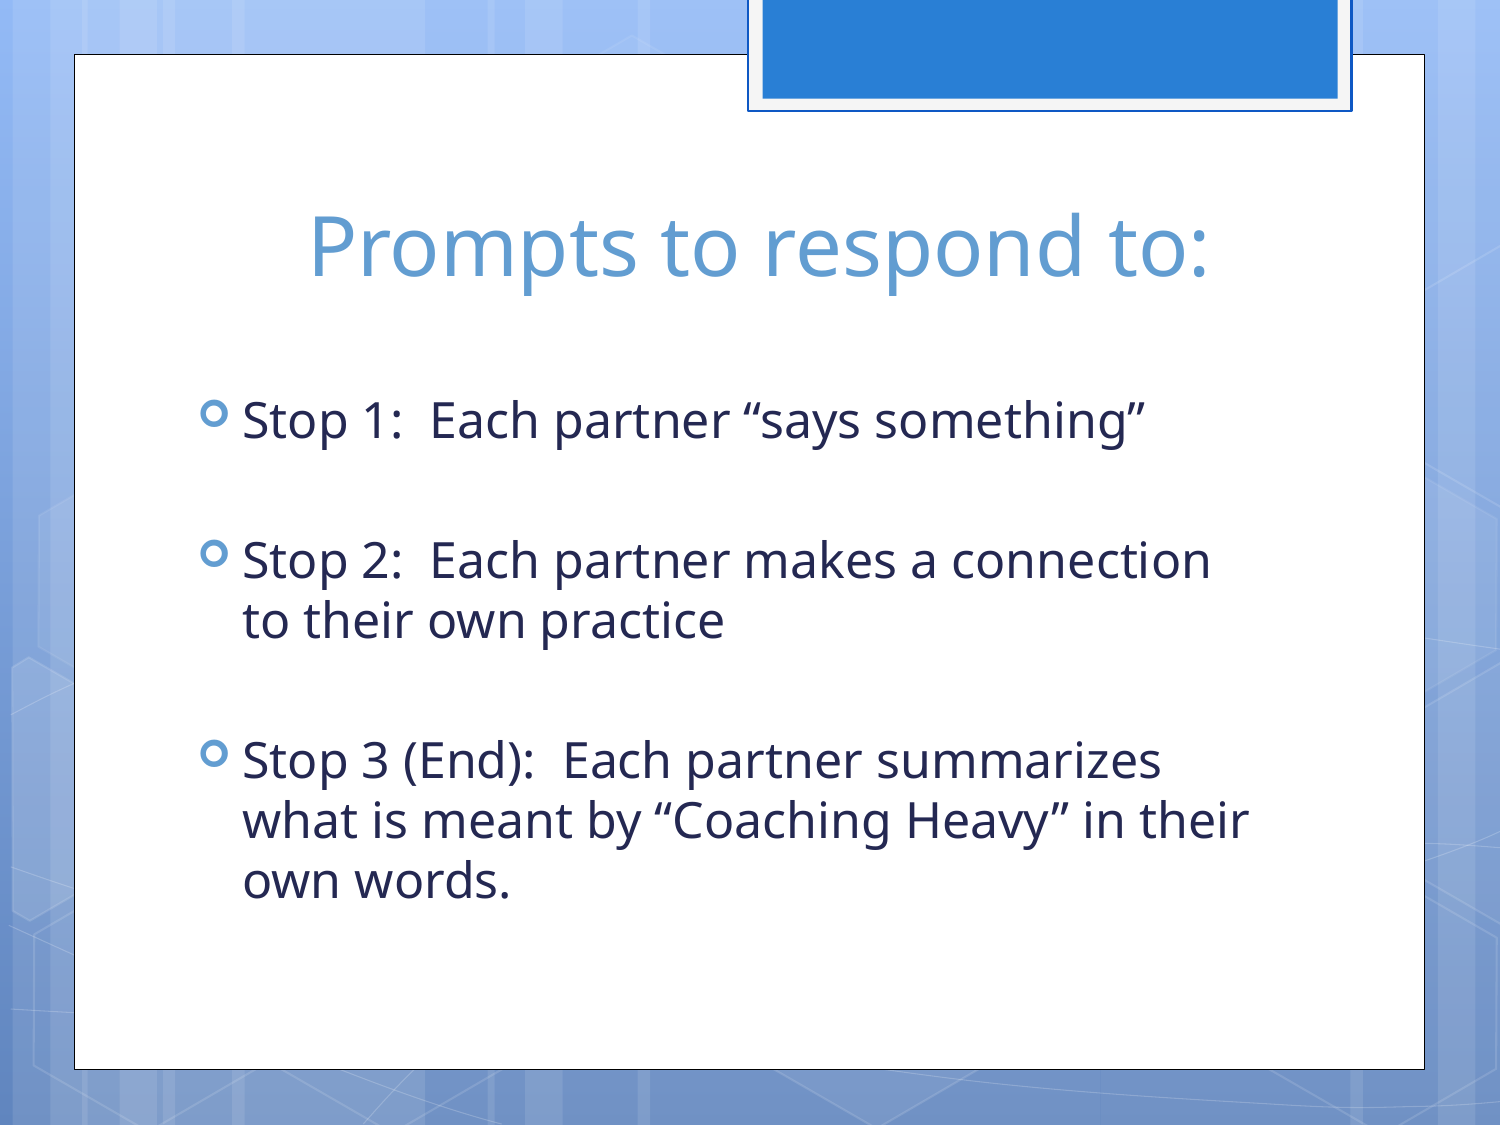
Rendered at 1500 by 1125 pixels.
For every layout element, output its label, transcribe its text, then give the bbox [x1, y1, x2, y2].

list Stop 1: Each partner “says something” Stop 2: Each partner makes a connection to their own practice Stop 3 (End): Each partner summarizes what is meant by “Coaching Heavy” in their own words. [171, 381, 1283, 1000]
title Prompts to respond to: [183, 113, 1336, 302]
